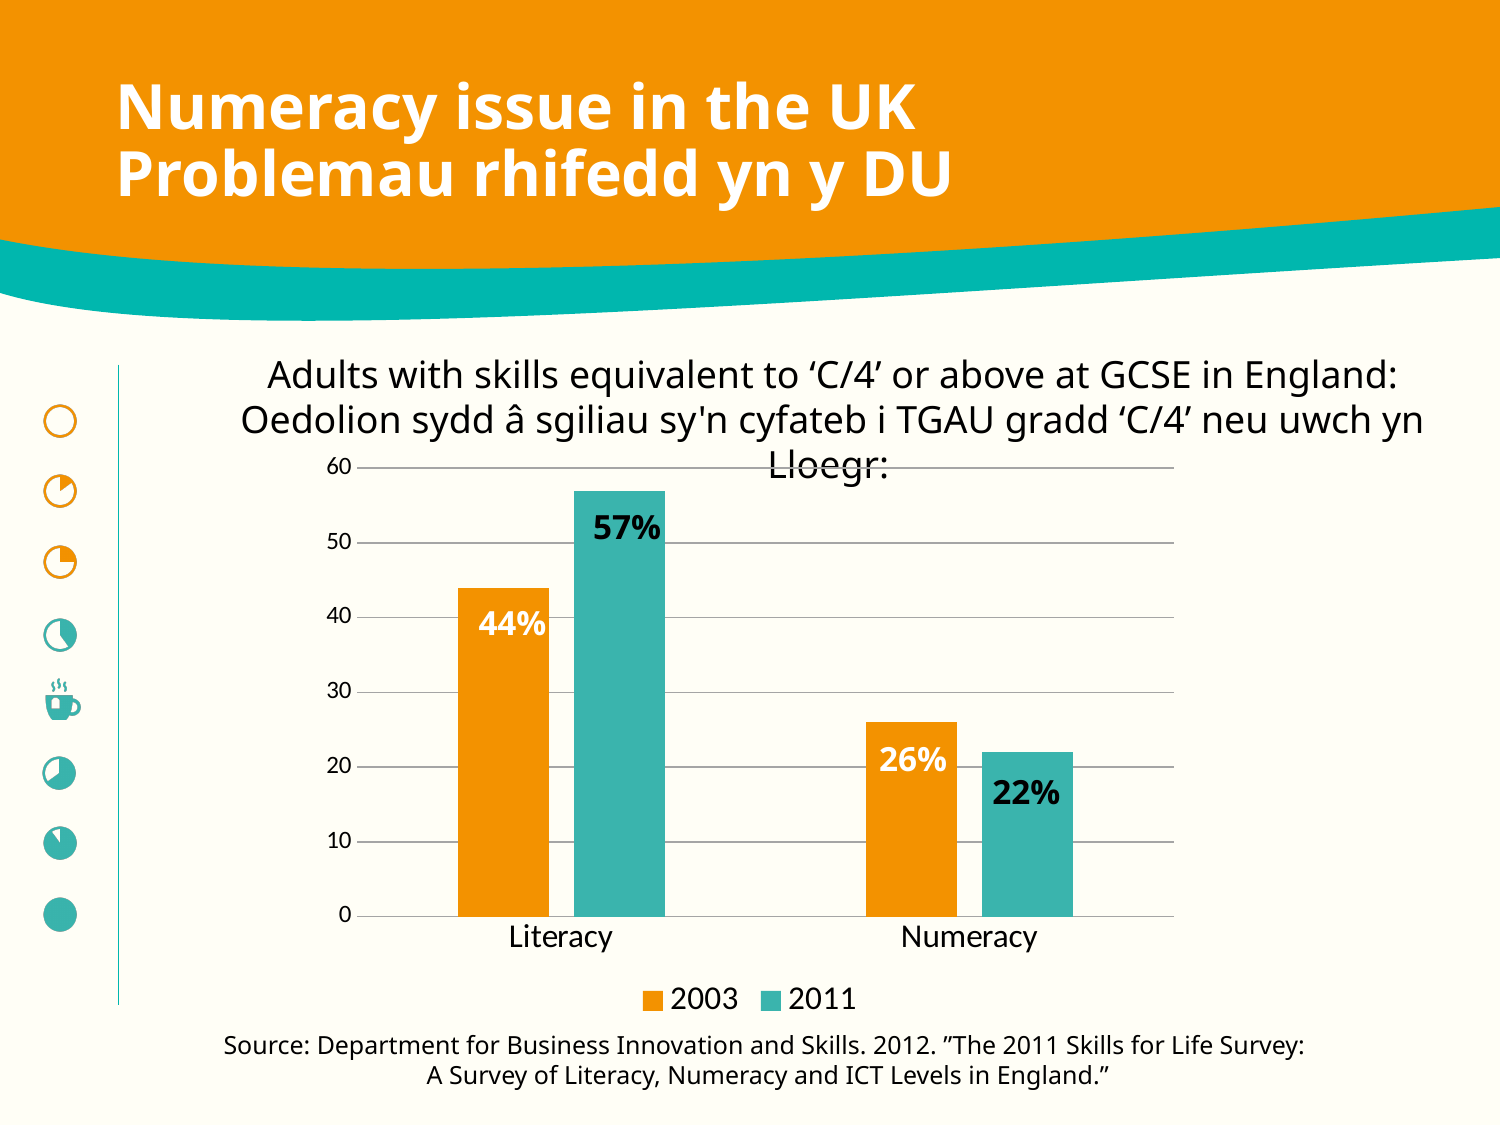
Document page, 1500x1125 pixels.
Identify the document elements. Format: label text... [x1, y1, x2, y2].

list Numeracy issue in the UK Problemau rhifedd yn y DU [100, 67, 1411, 258]
text_box Source: Department for Business Innovation and Skills. 2012. ”The 2011 Skills for Life Survey: A Survey of Literacy, Numeracy and ICT Levels in England.” [18, 1021, 1500, 1097]
picture [38, 752, 80, 794]
picture [39, 893, 81, 936]
picture [39, 822, 81, 864]
text_box Adults with skills equivalent to ‘C/4’ or above at GCSE in England: Oedolion sydd â sgiliau sy'n cyfateb i TGAU gradd ‘C/4’ neu uwch yn Lloegr: [178, 344, 1489, 494]
picture [39, 614, 81, 656]
picture [36, 672, 90, 726]
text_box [308, 443, 1192, 1025]
picture [39, 470, 81, 512]
picture [39, 541, 81, 583]
picture [39, 400, 81, 442]
